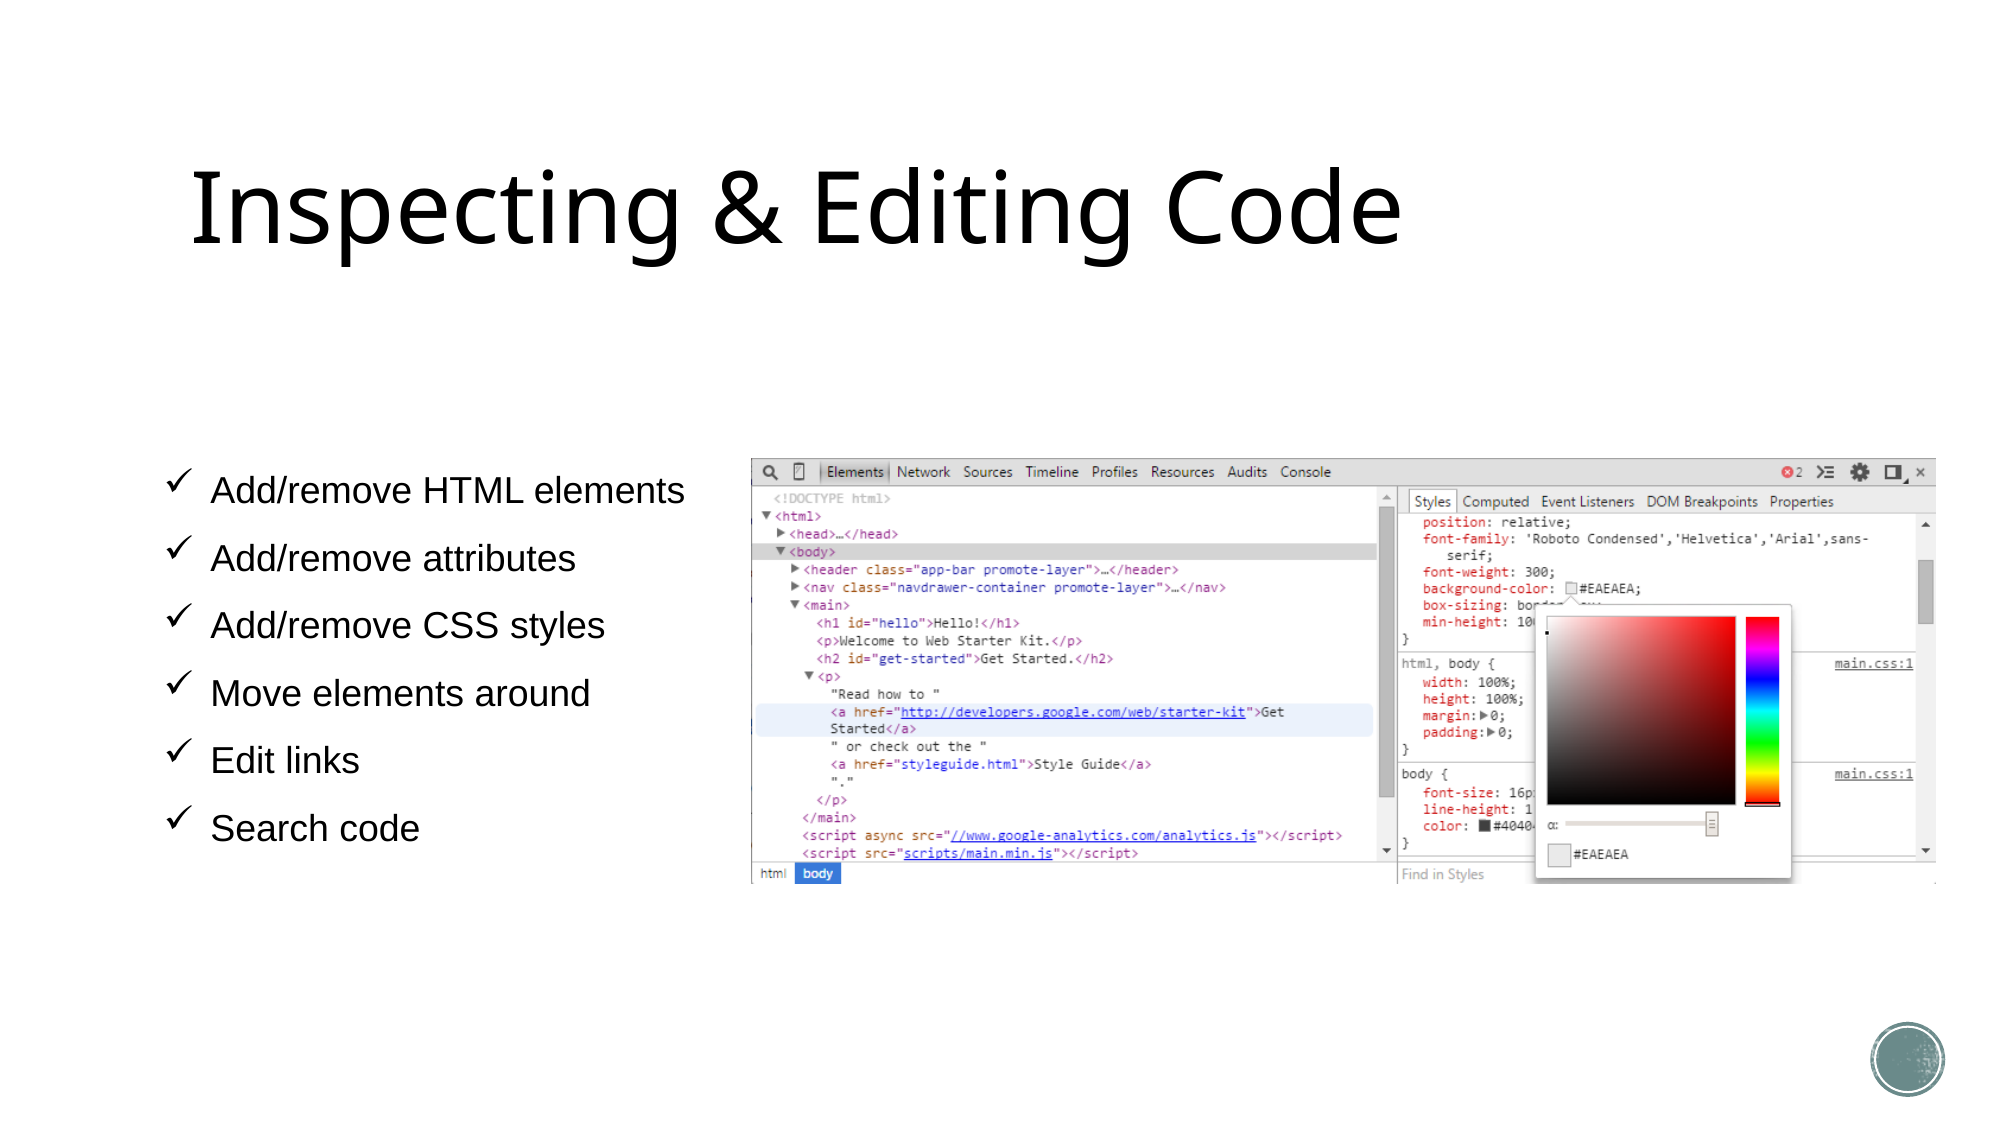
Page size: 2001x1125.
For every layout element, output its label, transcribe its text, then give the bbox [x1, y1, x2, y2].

text_box Add/remove HTML elements Add/remove attributes Add/remove CSS styles Move elements around Edit links Search code [148, 436, 817, 901]
title Inspecting & Editing Code [175, 79, 1826, 344]
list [753, 459, 1932, 884]
